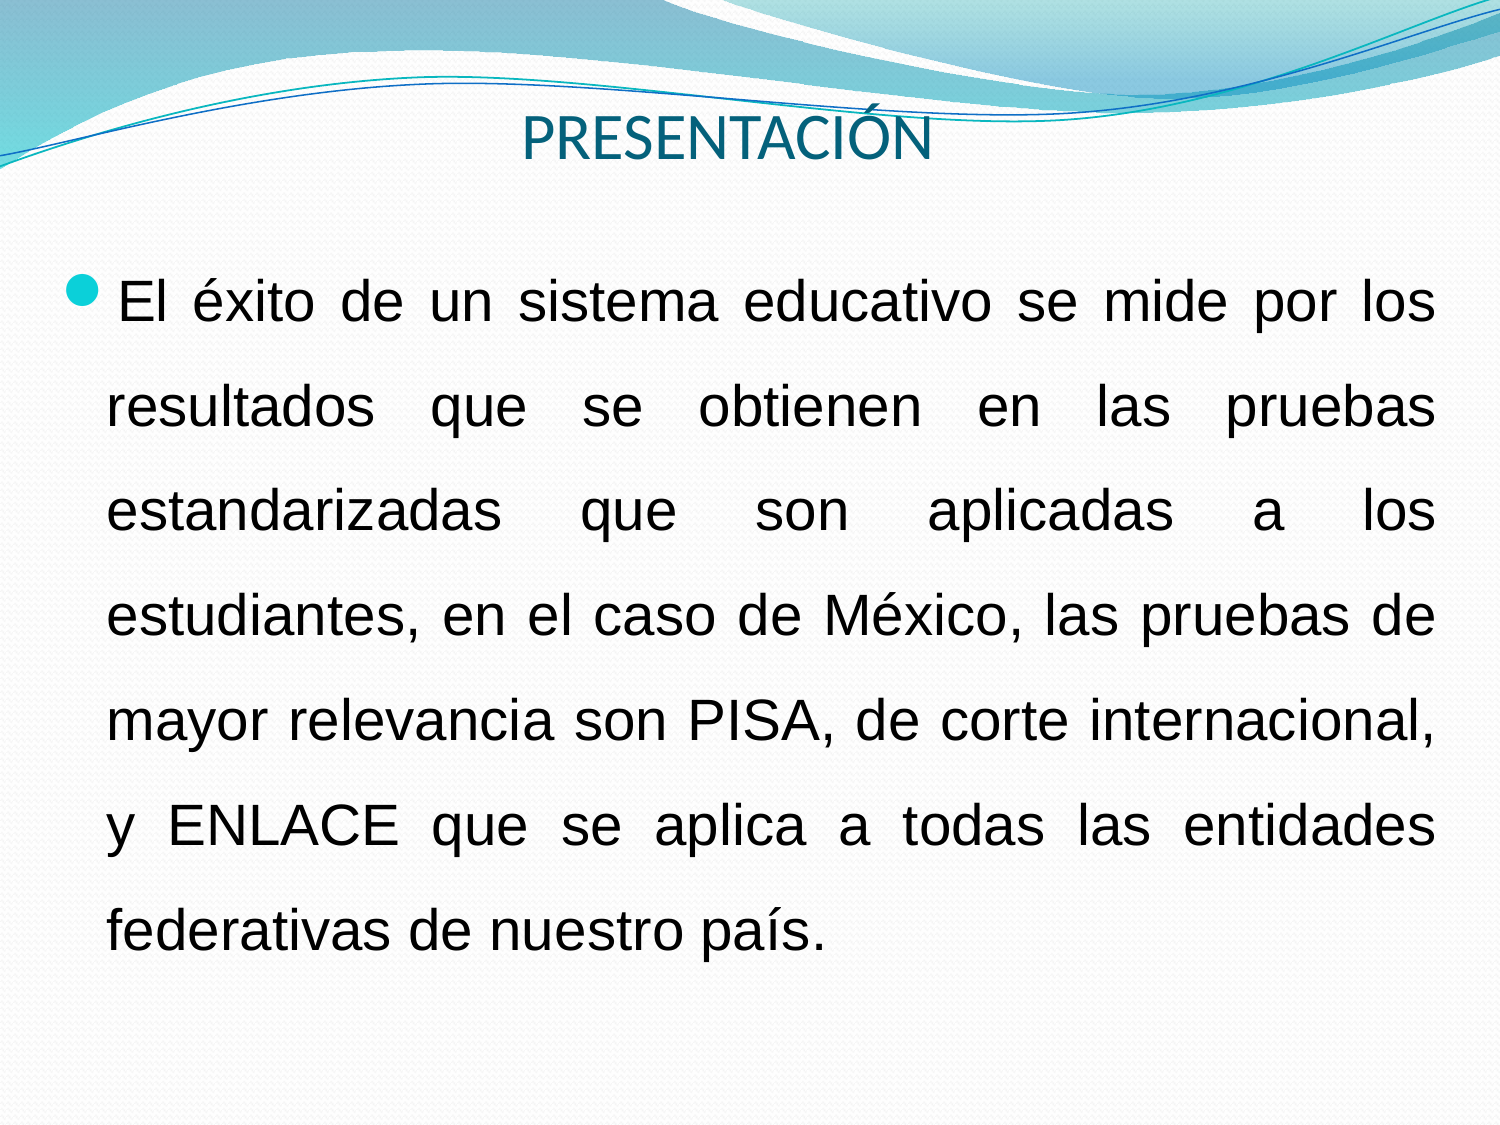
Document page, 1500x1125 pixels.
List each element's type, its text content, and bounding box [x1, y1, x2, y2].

list El éxito de un sistema educativo se mide por los resultados que se obtienen en las pruebas estandarizadas que son aplicadas a los estudiantes, en el caso de México, las pruebas de mayor relevancia son PISA, de corte internacional, y ENLACE que se aplica a todas las entidades federativas de nuestro país. [46, 220, 1454, 1074]
title PRESENTACIÓN [53, 30, 1404, 173]
